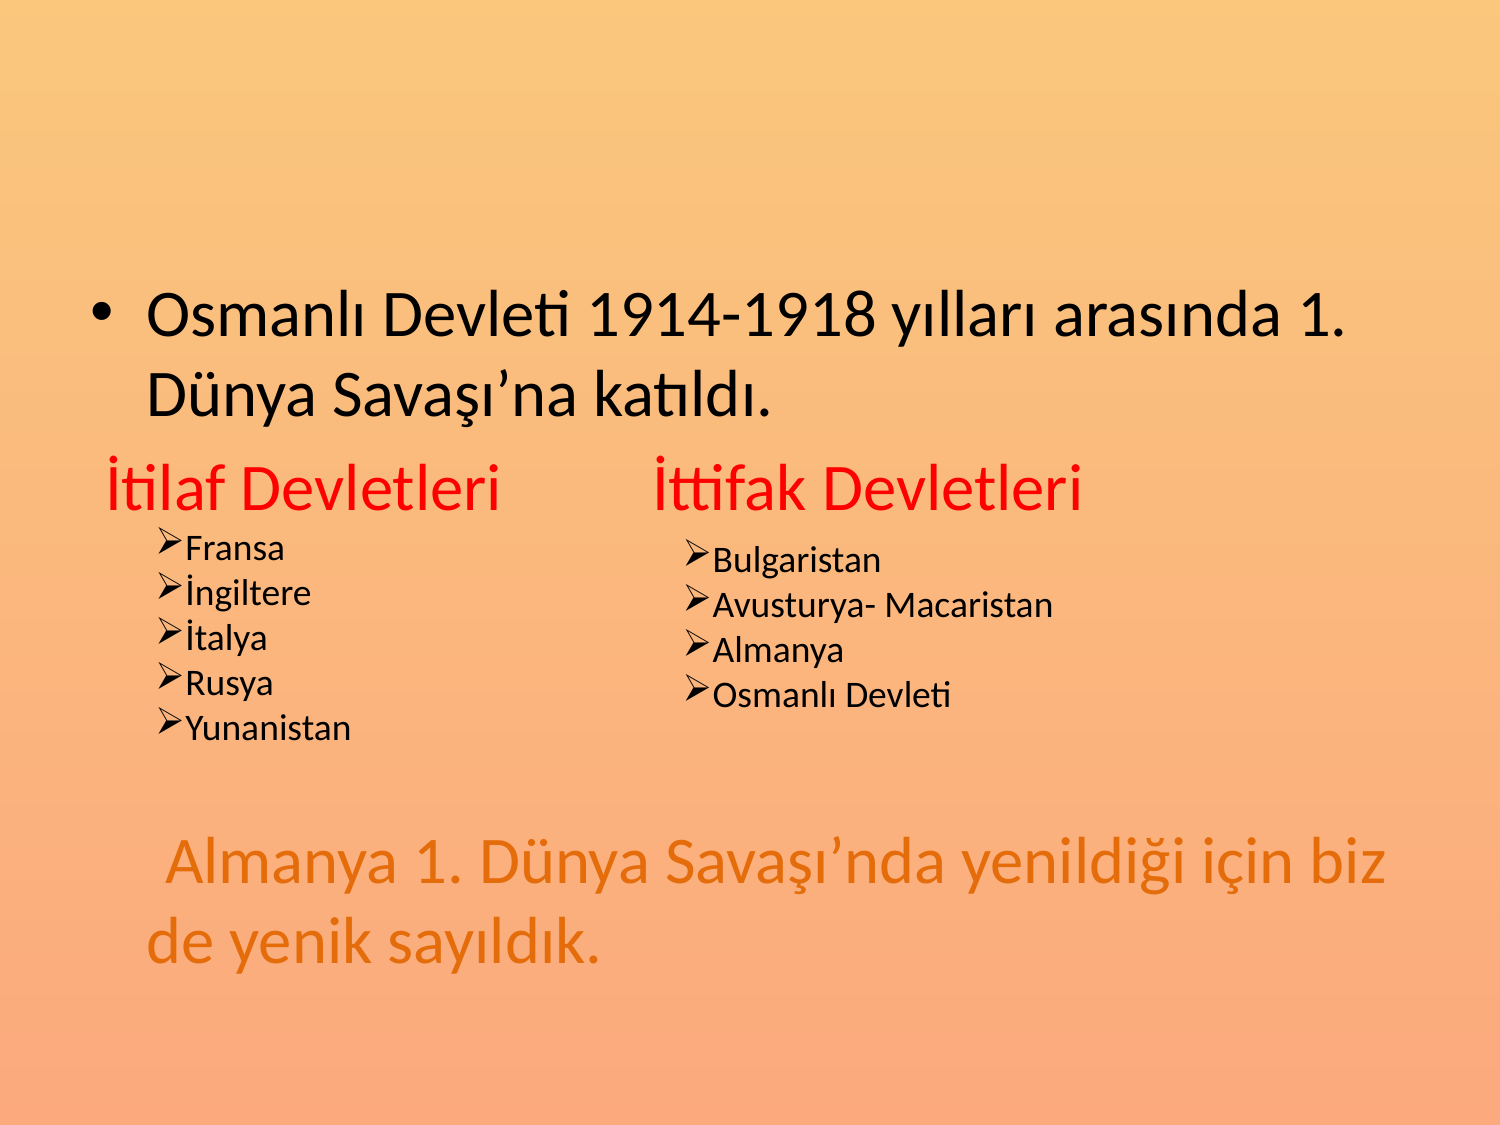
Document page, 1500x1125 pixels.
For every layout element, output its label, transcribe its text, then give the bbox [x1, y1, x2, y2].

list Osmanlı Devleti 1914-1918 yılları arasında 1. Dünya Savaşı’na katıldı. İtilaf Devletleri İttifak Devletleri Almanya 1. Dünya Savaşı’nda yenildiği için biz de yenik sayıldık. [75, 262, 1425, 1005]
text_box Bulgaristan Avusturya- Macaristan Almanya Osmanlı Devleti [667, 527, 1079, 768]
text_box Fransa İngiltere İtalya Rusya Yunanistan [140, 515, 493, 756]
